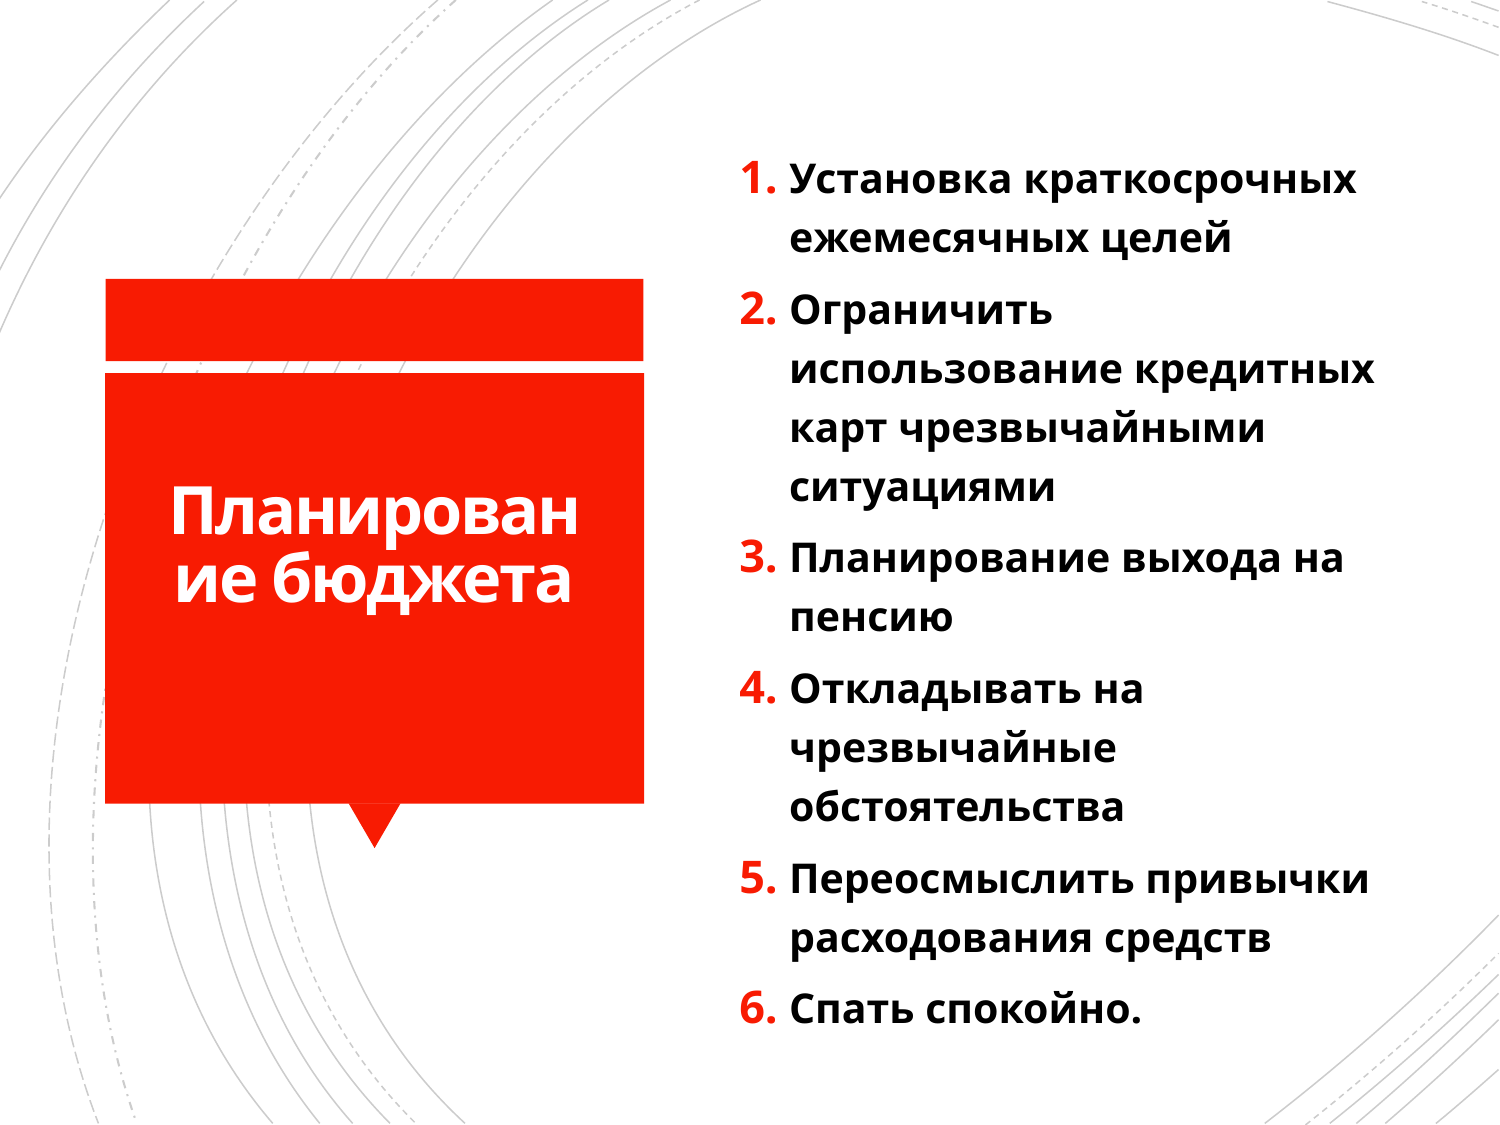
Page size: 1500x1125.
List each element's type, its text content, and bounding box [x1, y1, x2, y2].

list Установка краткосрочных ежемесячных целей Ограничить использование кредитных карт чрезвычайными ситуациями Планирование выхода на пенсию Откладывать на чрезвычайные обстоятельства Переосмыслить привычки расходования средств Спать спокойно. [724, 90, 1412, 1047]
title Планирование бюджета [118, 385, 630, 790]
